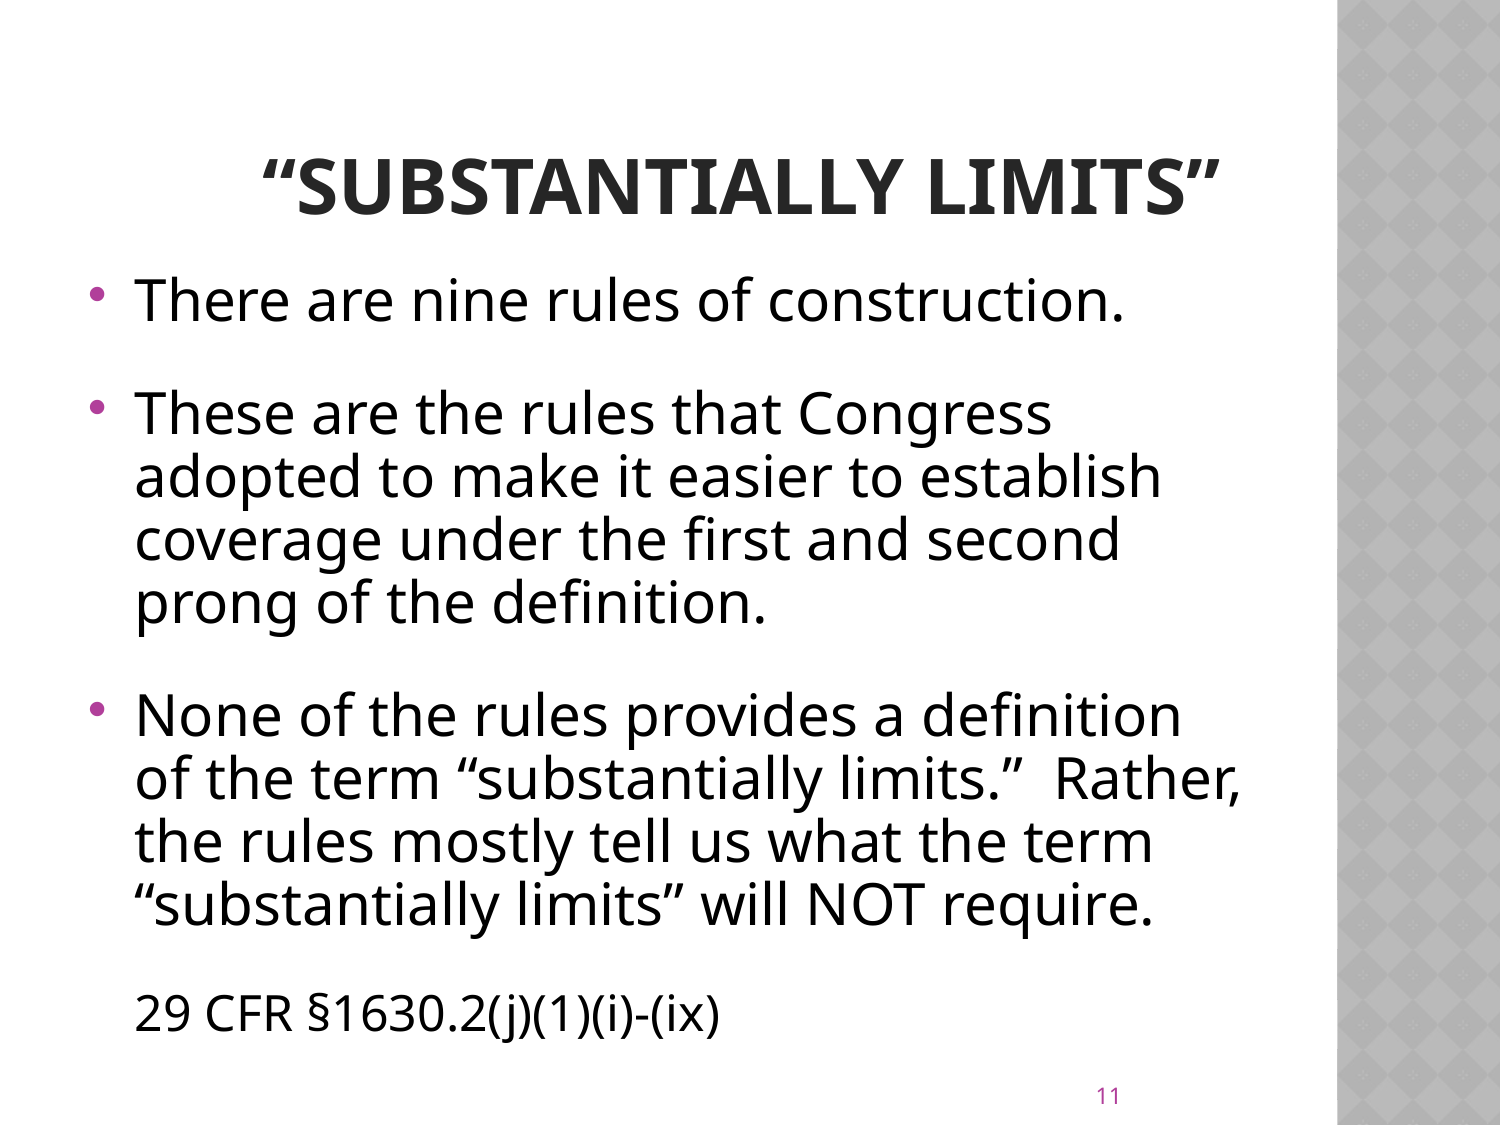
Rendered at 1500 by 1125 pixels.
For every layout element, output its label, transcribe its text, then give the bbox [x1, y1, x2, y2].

list There are nine rules of construction. These are the rules that Congress adopted to make it easier to establish coverage under the first and second prong of the definition. None of the rules provides a definition of the term “substantially limits.” Rather, the rules mostly tell us what the term “substantially limits” will NOT require. 29 CFR §1630.2(j)(1)(i)-(ix) [74, 263, 1263, 1060]
title “substantially limits” [74, 43, 1263, 230]
slide_number 11 [1025, 1075, 1123, 1113]
